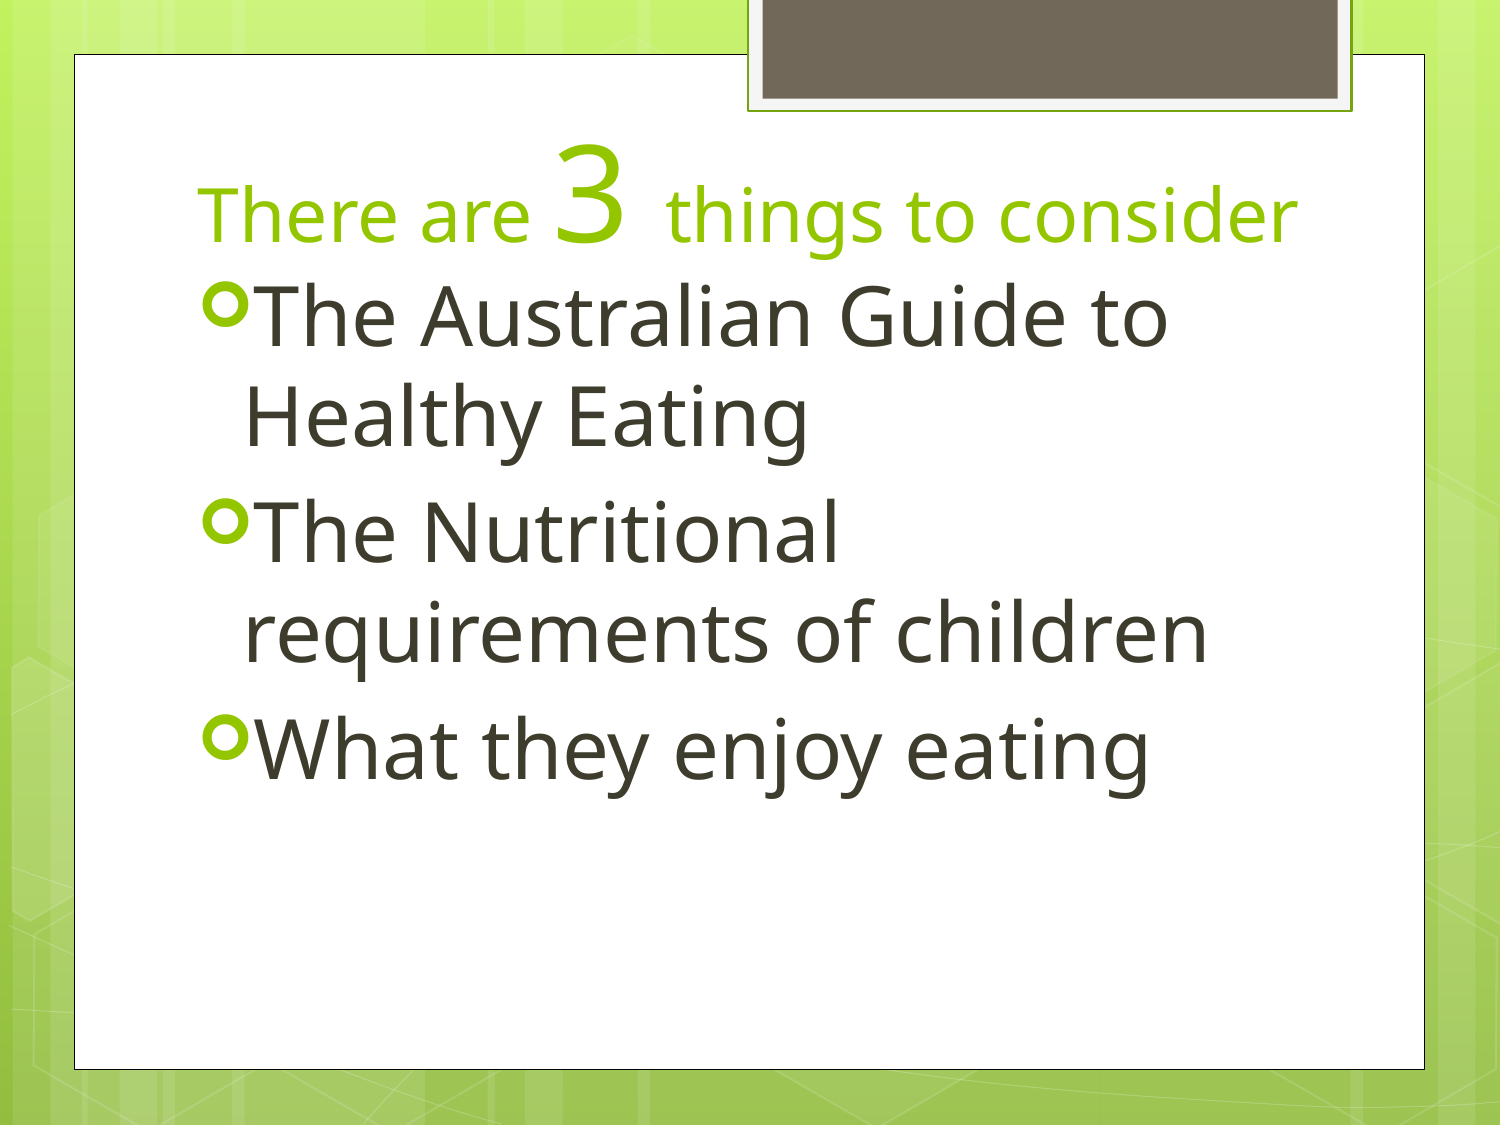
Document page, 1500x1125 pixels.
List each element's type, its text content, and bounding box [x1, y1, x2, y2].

title There are 3 things to consider [183, 90, 1336, 278]
list The Australian Guide to Healthy Eating The Nutritional requirements of children What they enjoy eating [171, 255, 1283, 957]
